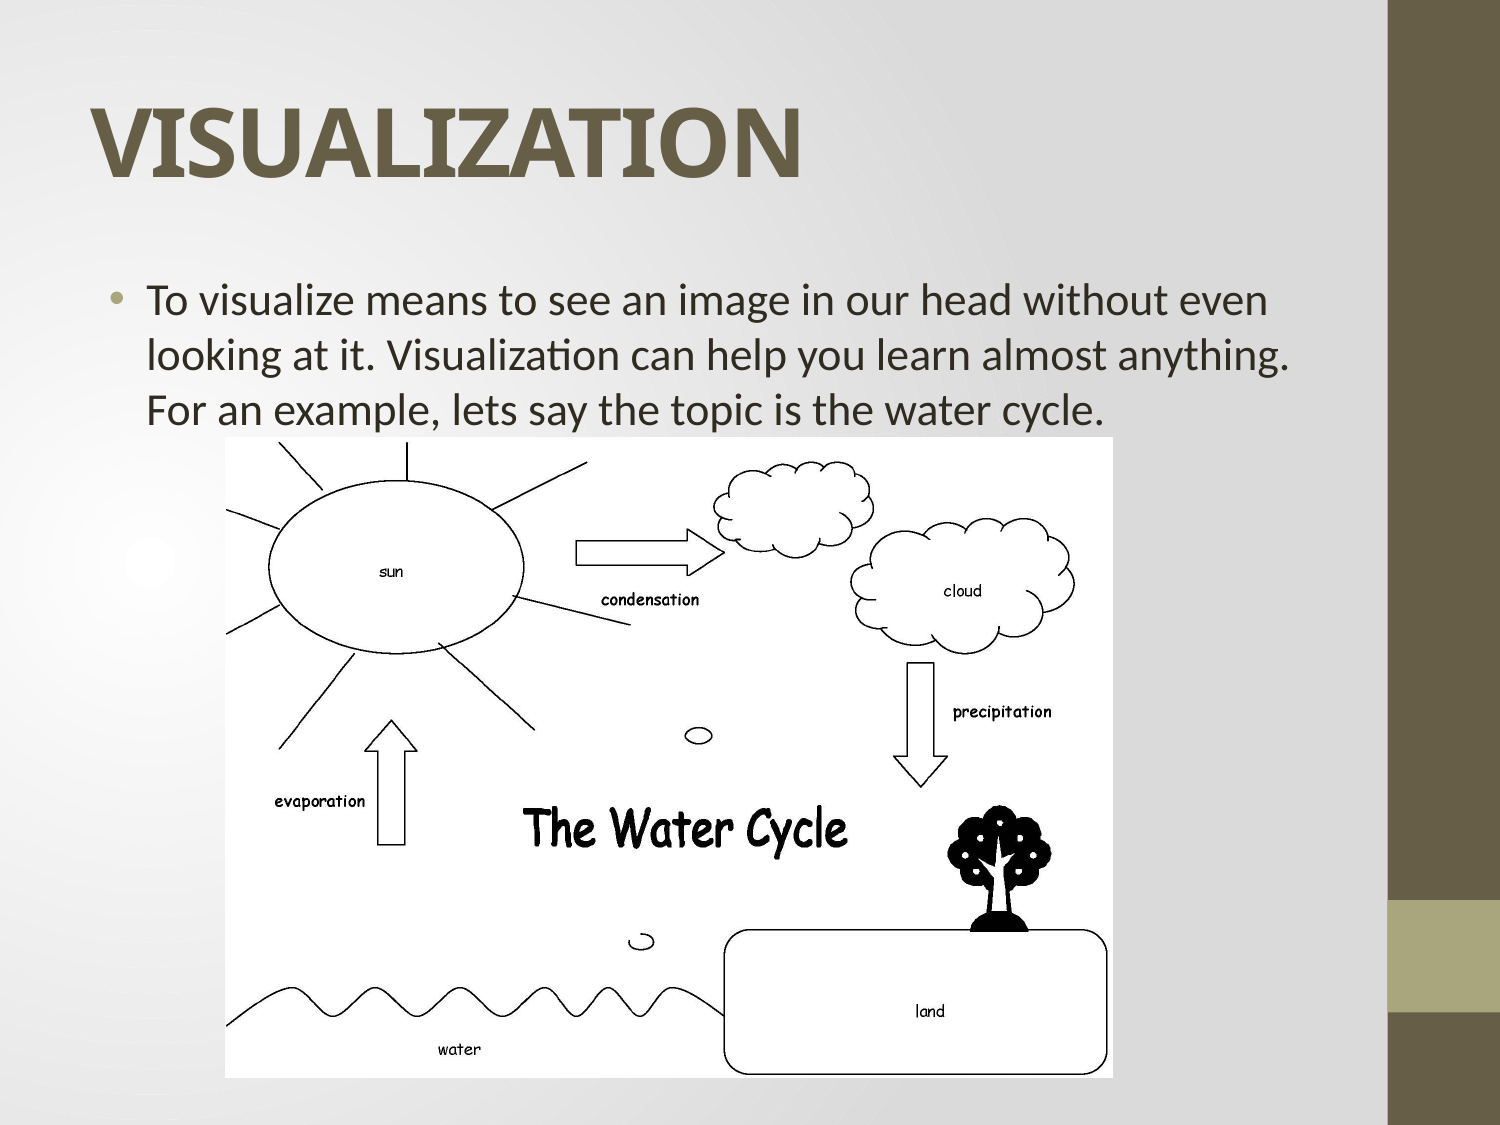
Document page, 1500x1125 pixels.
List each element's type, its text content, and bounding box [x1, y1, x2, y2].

title VISUALIZATION [75, 45, 1325, 233]
list To visualize means to see an image in our head without even looking at it. Visualization can help you learn almost anything. For an example, lets say the topic is the water cycle. [75, 262, 1338, 1123]
picture [224, 436, 1113, 1079]
